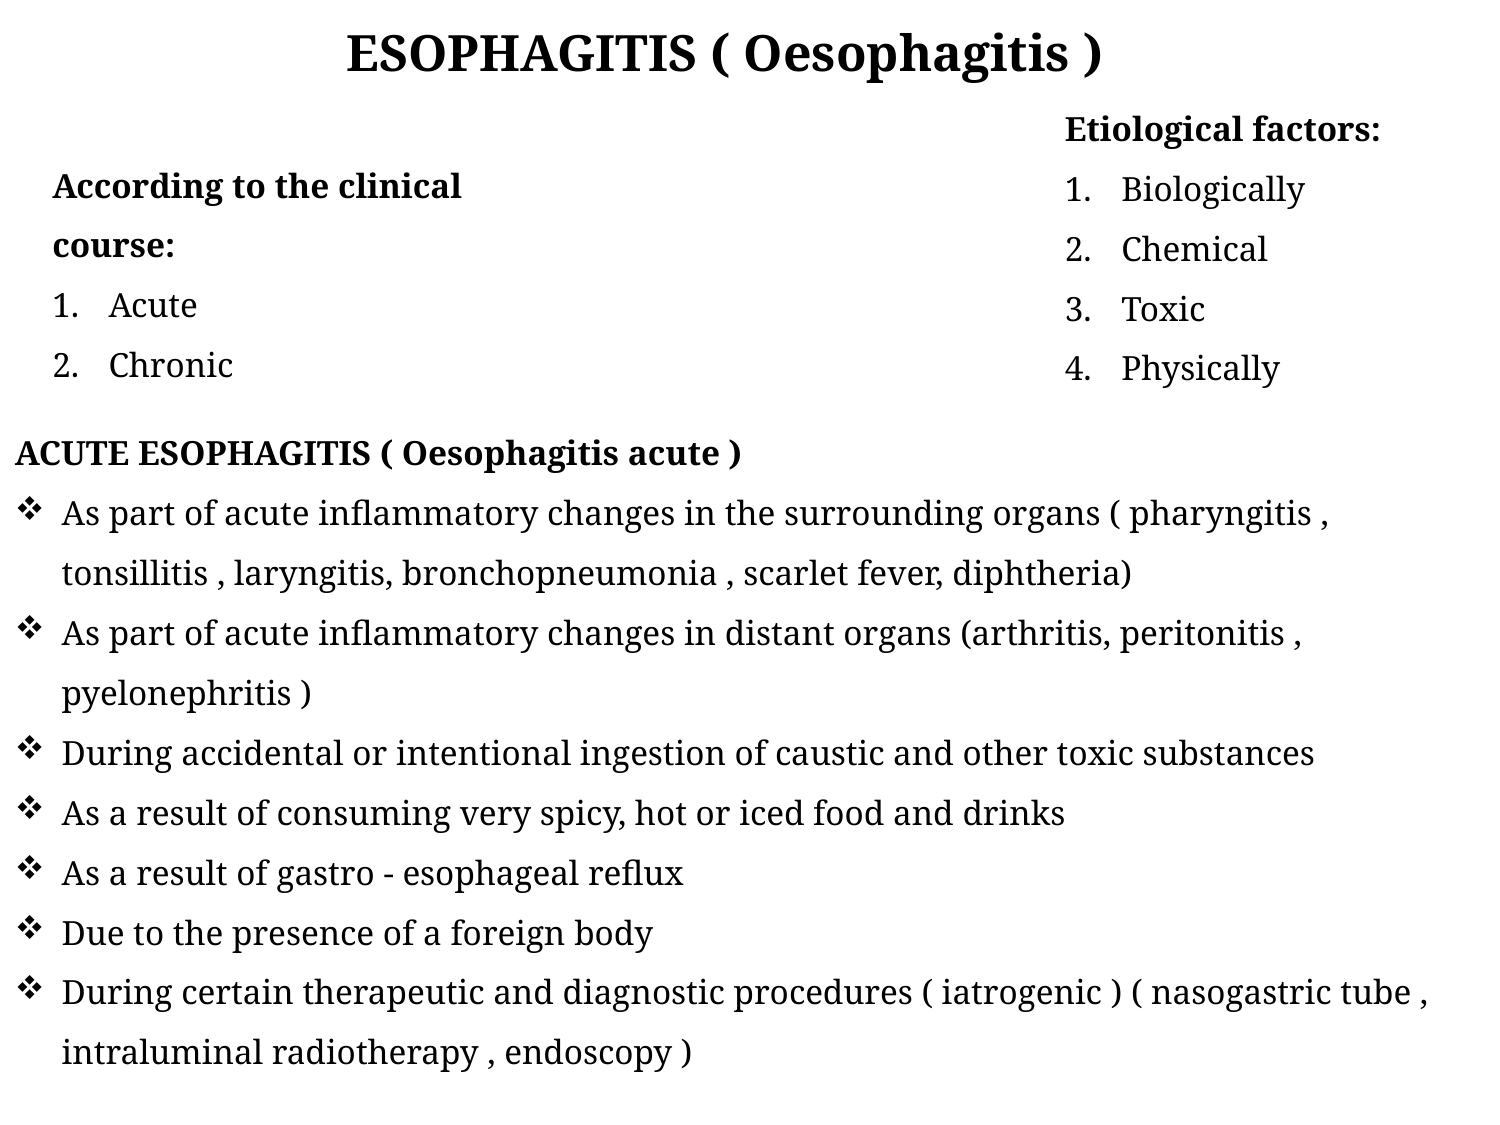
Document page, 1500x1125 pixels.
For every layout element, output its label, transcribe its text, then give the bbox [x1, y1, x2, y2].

text_box ACUTE ESOPHAGITIS ( Oesophagitis acute ) As part of acute inflammatory changes in the surrounding organs ( pharyngitis , tonsillitis , laryngitis, bronchopneumonia , scarlet fever, diphtheria) As part of acute inflammatory changes in distant organs (arthritis, peritonitis , pyelonephritis ) During accidental or intentional ingestion of caustic and other toxic substances As a result of consuming very spicy, hot or iced food and drinks As a result of gastro - esophageal reflux Due to the presence of a foreign body During certain therapeutic and diagnostic procedures ( iatrogenic ) ( nasogastric tube , intraluminal radiotherapy , endoscopy ) [0, 425, 1500, 1079]
text_box Etiological factors: Biologically Chemical Toxic Physically [1050, 80, 1397, 425]
title ESOPHAGITIS ( Oesophagitis ) [50, 3, 1400, 100]
text_box According to the clinical course: Acute Chronic [37, 137, 563, 425]
